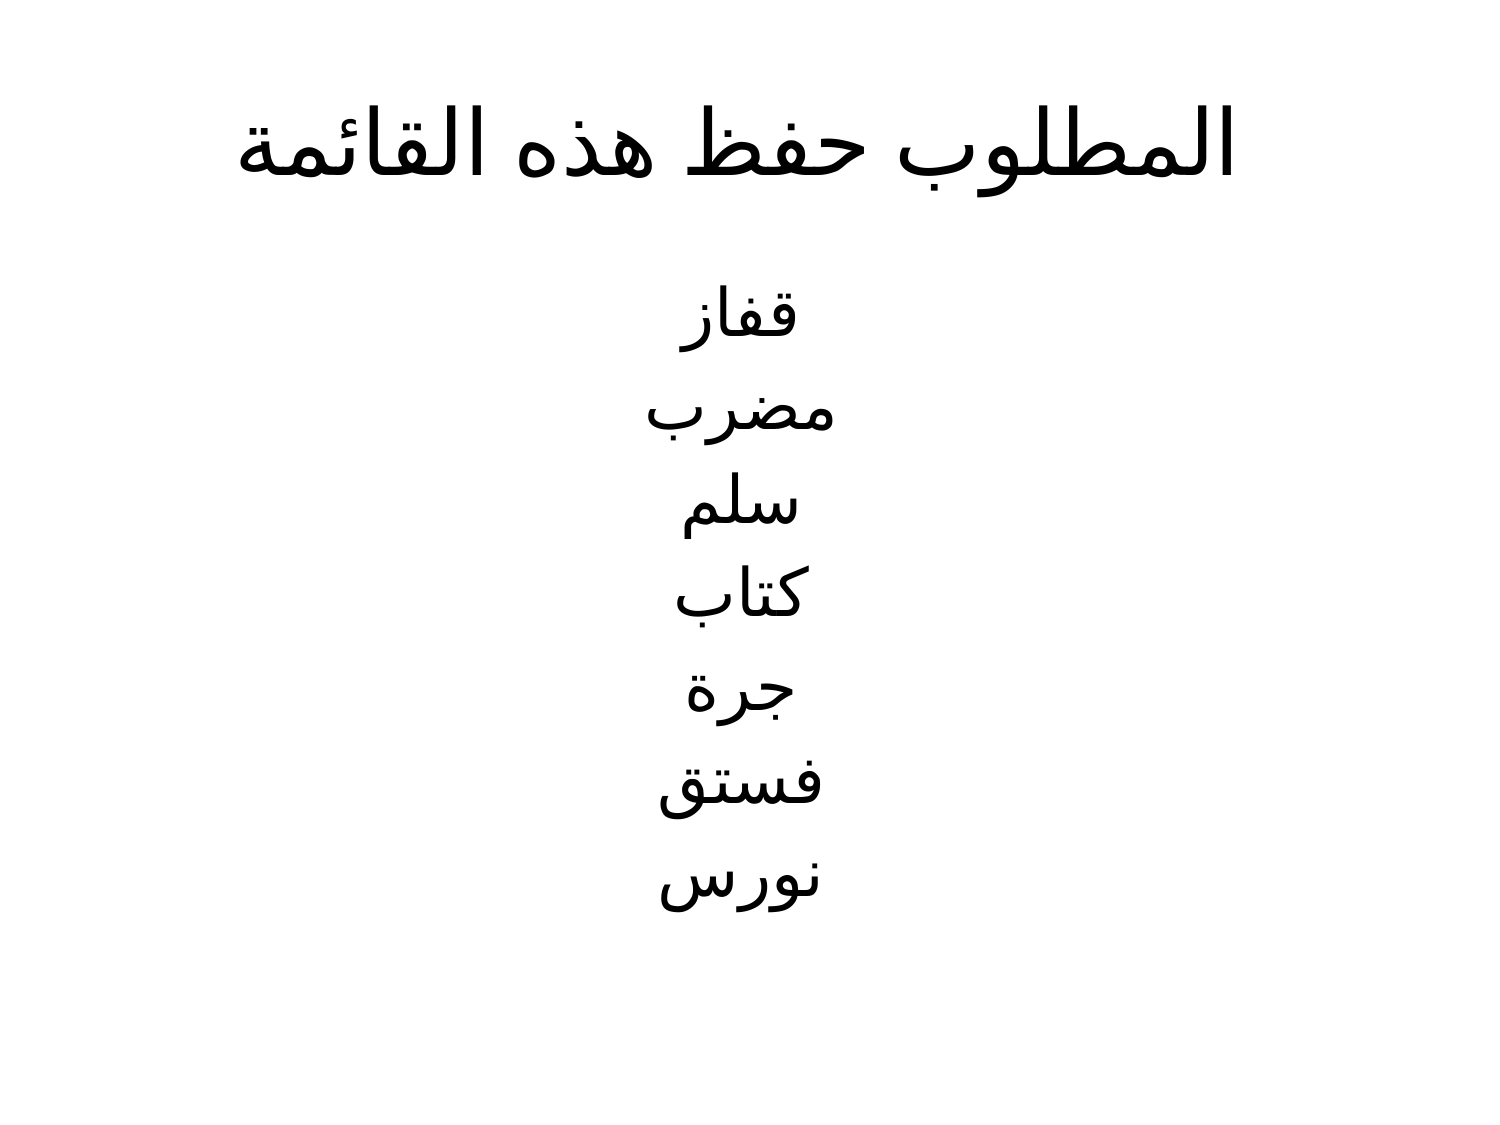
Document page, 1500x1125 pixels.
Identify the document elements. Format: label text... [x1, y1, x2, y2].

list قفاز مضرب سلم كتاب جرة فستق نورس [75, 262, 1425, 1005]
title المطلوب حفظ هذه القائمة [75, 45, 1425, 233]
